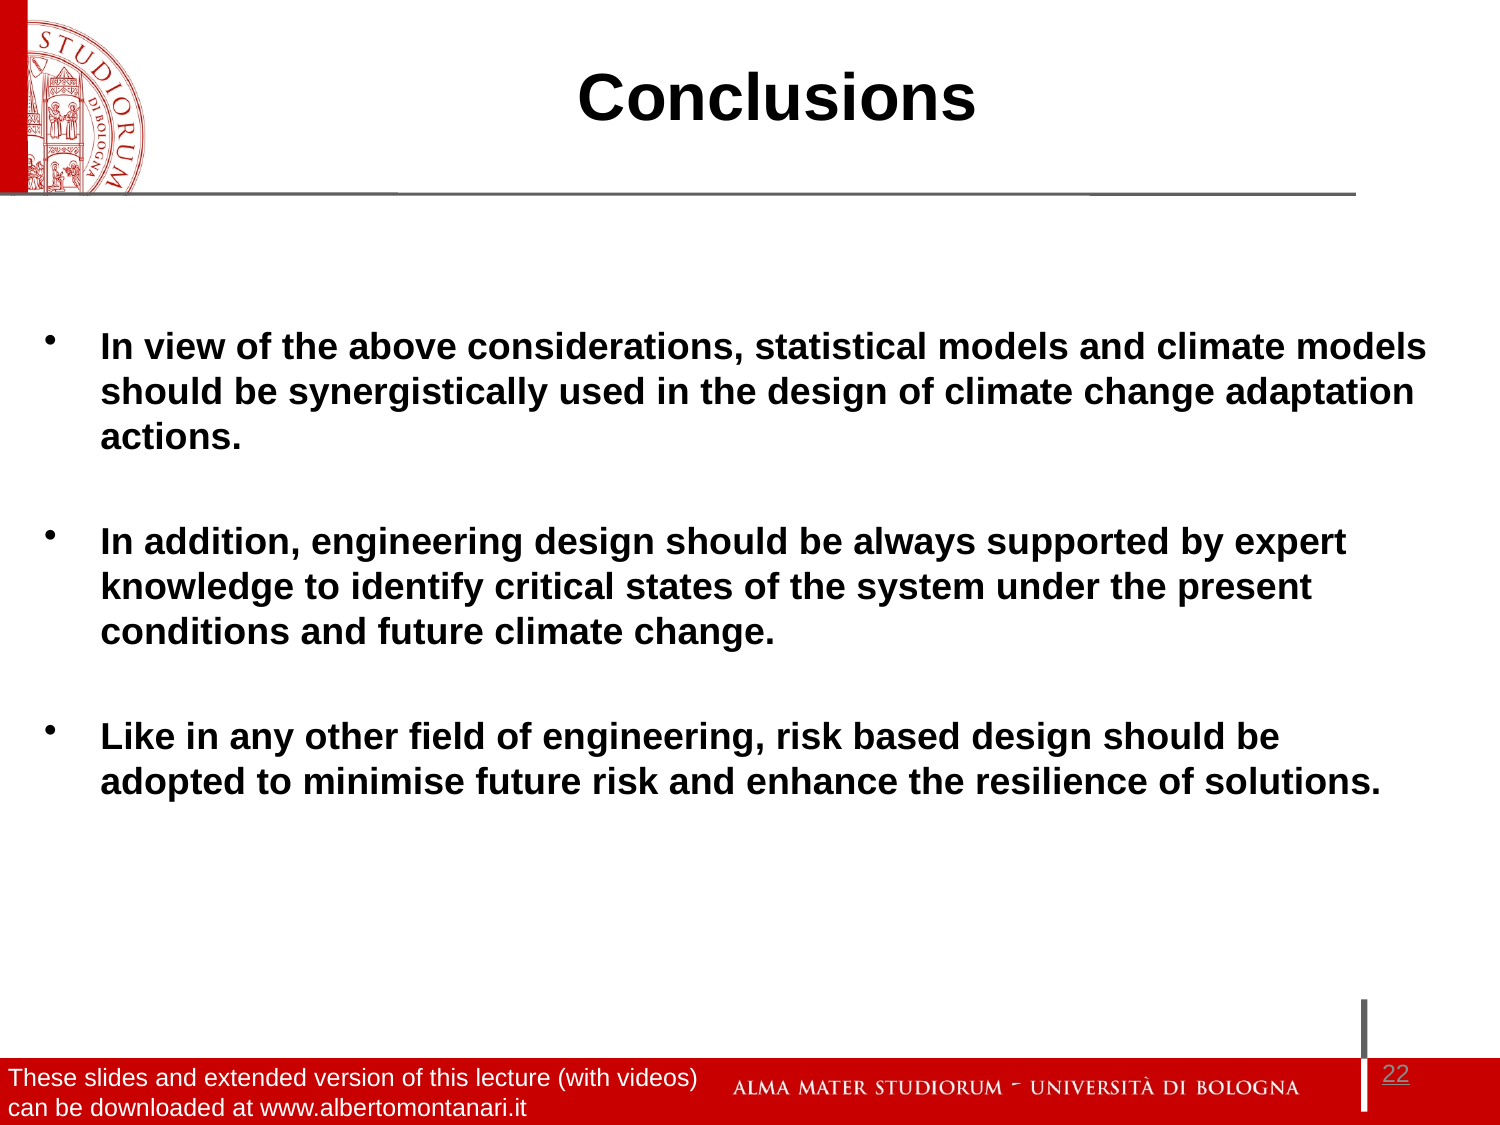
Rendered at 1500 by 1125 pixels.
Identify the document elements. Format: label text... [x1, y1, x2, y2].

slide_number 22 [1074, 1042, 1425, 1103]
picture [28, 16, 151, 192]
picture [0, 1058, 1500, 1125]
text_box Conclusions [210, 46, 1345, 142]
list In view of the above considerations, statistical models and climate models should be synergistically used in the design of climate change adaptation actions. In addition, engineering design should be always supported by expert knowledge to identify critical states of the system under the present conditions and future climate change. Like in any other field of engineering, risk based design should be adopted to minimise future risk and enhance the resilience of solutions. [29, 314, 1447, 967]
